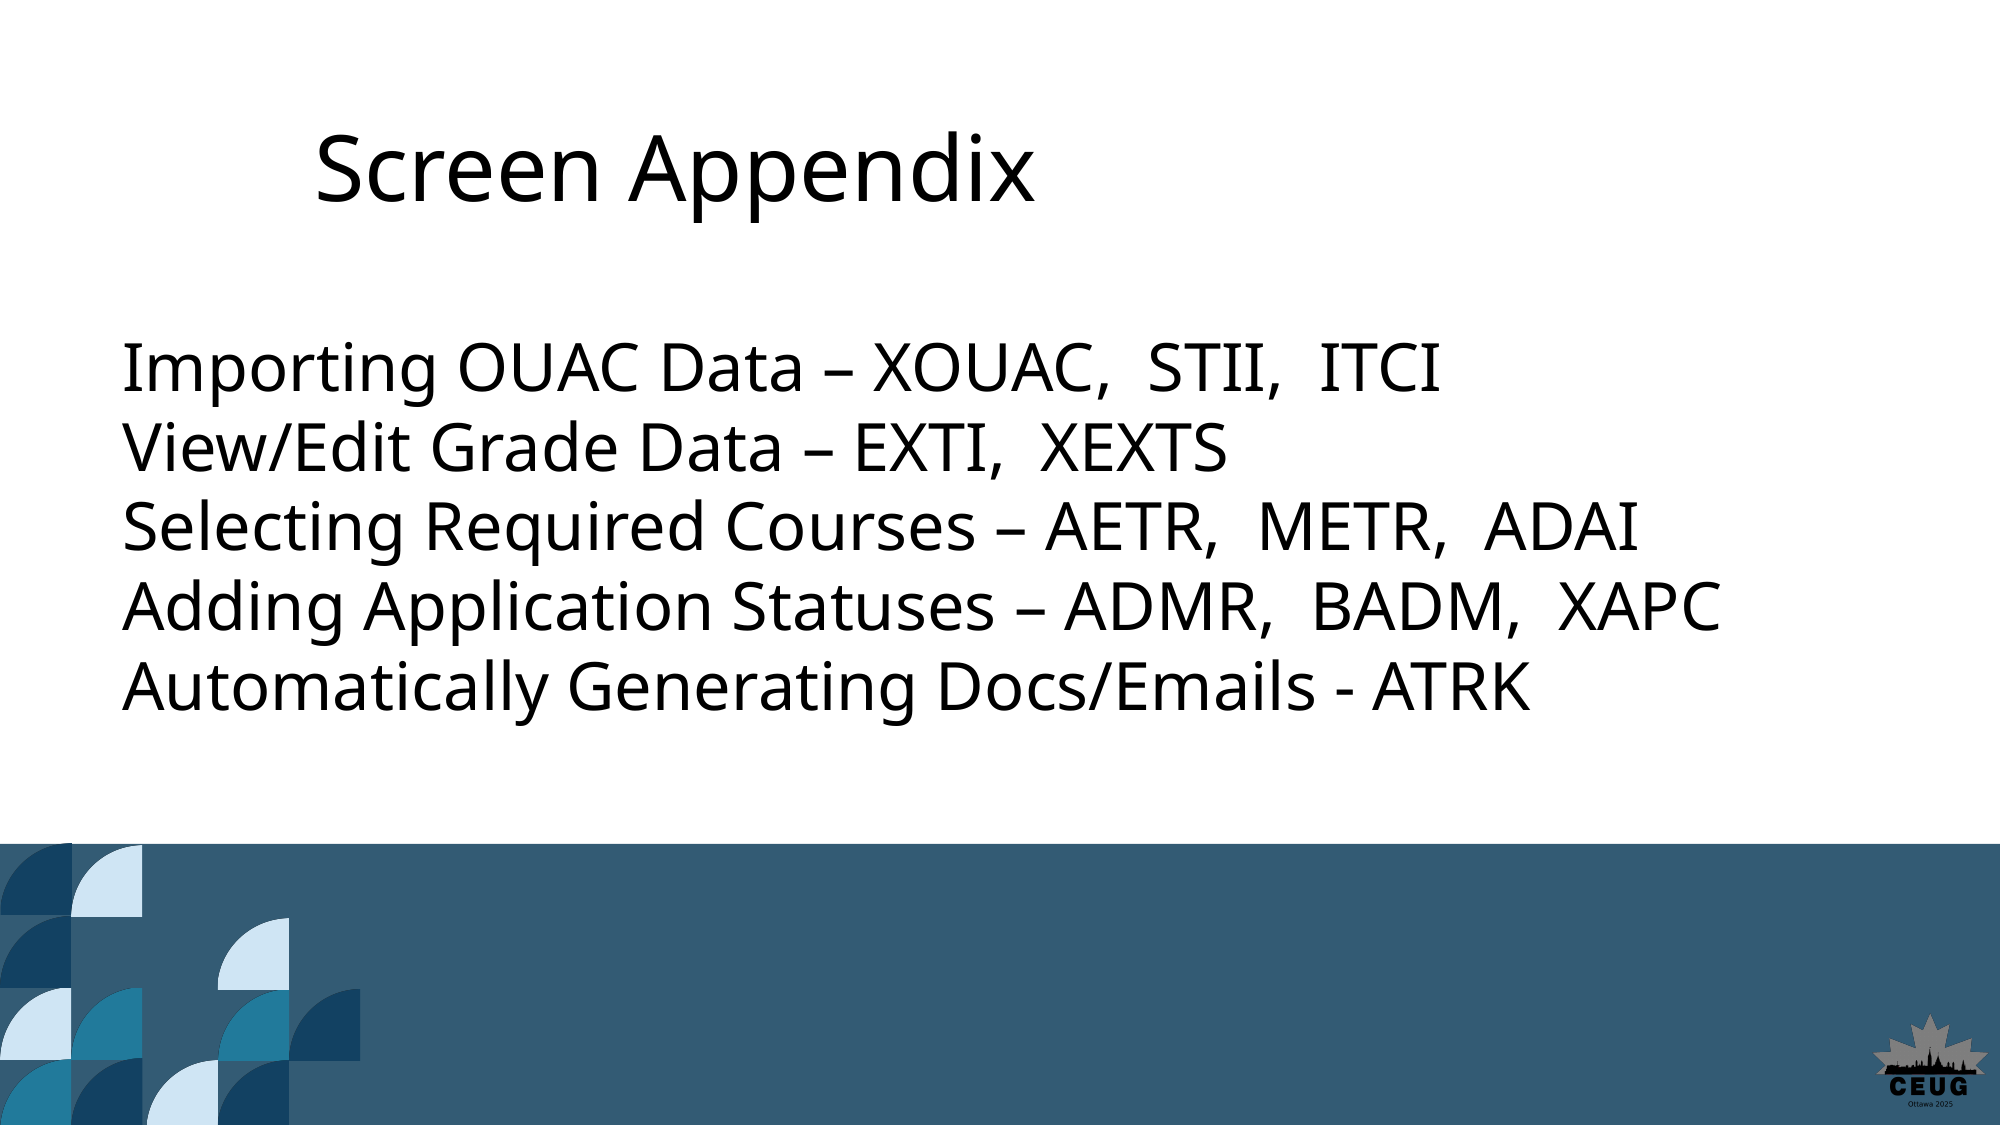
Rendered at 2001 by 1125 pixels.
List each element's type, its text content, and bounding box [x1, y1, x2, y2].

picture [146, 918, 361, 1125]
picture [0, 843, 143, 1125]
picture [1872, 1013, 1989, 1110]
title Screen Appendix [74, 63, 1278, 281]
text_box Importing OUAC Data – XOUAC, STII, ITCI View/Edit Grade Data – EXTI, XEXTS Selecting Required Courses – AETR, METR, ADAI Adding Application Statuses – ADMR, BADM, XAPC Automatically Generating Docs/Emails - ATRK [107, 316, 1916, 732]
